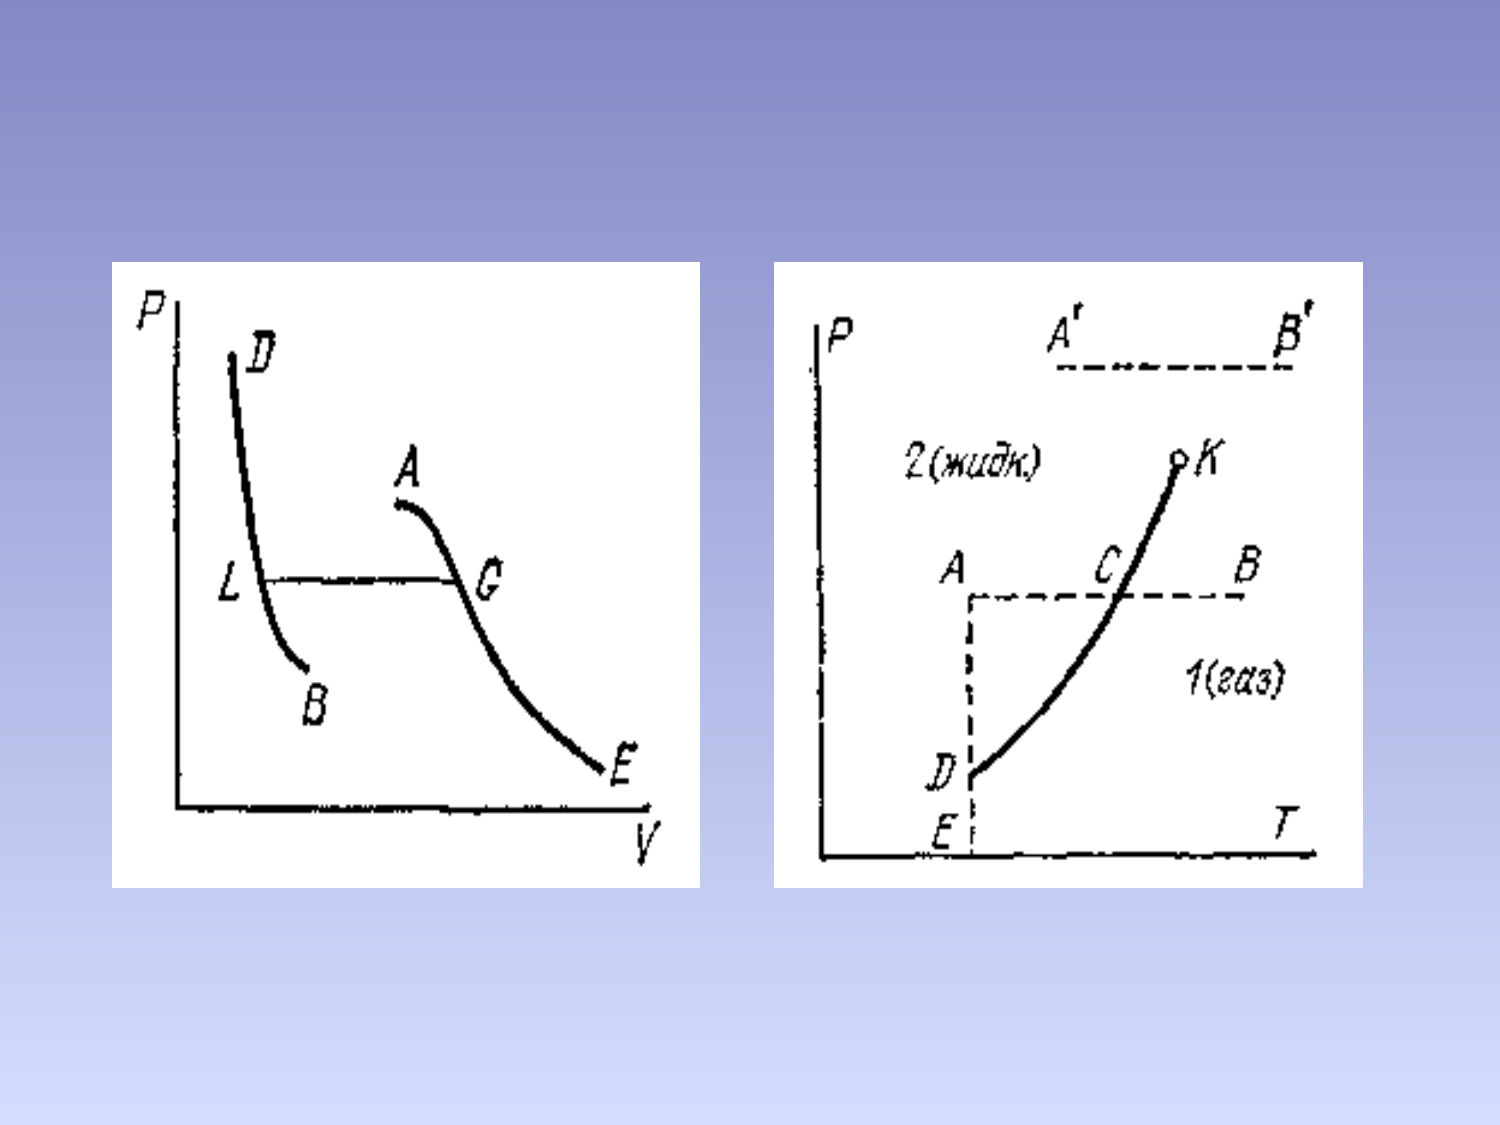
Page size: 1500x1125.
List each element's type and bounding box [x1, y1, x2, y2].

picture [774, 262, 1363, 888]
list [112, 262, 701, 888]
